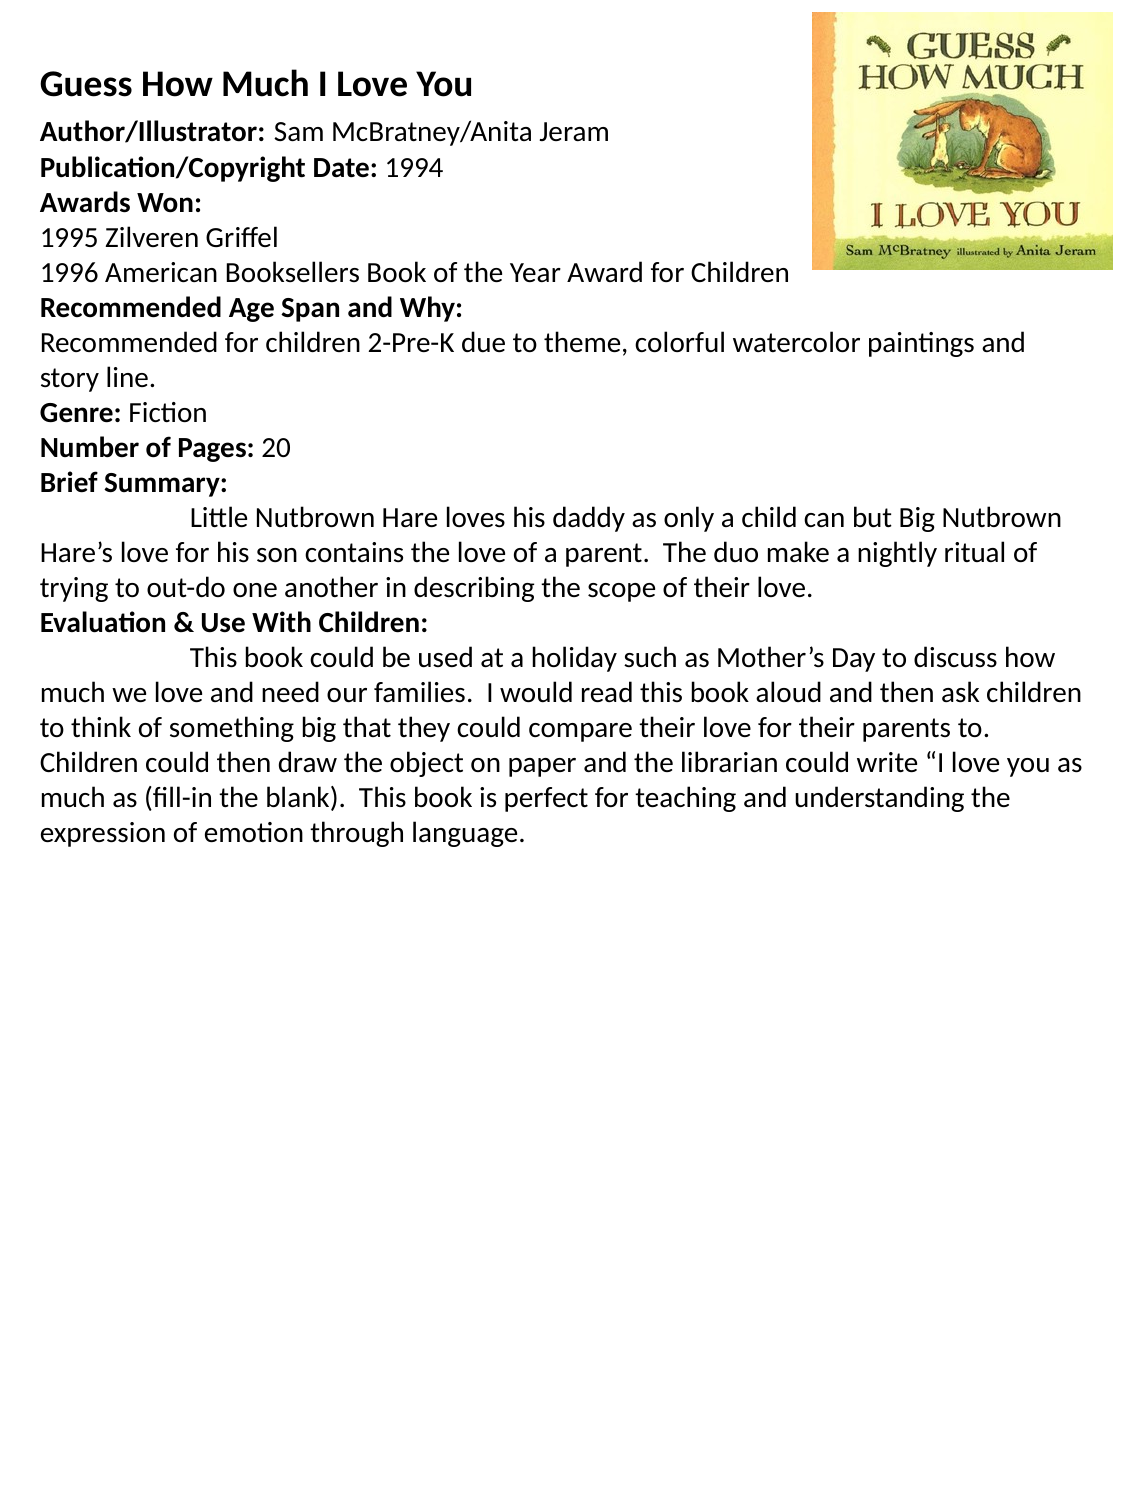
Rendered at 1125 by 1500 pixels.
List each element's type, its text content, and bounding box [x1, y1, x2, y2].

text_box Guess How Much I Love You Author/Illustrator: Sam McBratney/Anita Jeram Publication/Copyright Date: 1994 Awards Won: 1995 Zilveren Griffel 1996 American Booksellers Book of the Year Award for Children Recommended Age Span and Why: Recommended for children 2-Pre-K due to theme, colorful watercolor paintings and story line. Genre: Fiction Number of Pages: 20 Brief Summary: Little Nutbrown Hare loves his daddy as only a child can but Big Nutbrown Hare’s love for his son contains the love of a parent. The duo make a nightly ritual of trying to out-do one another in describing the scope of their love. Evaluation & Use With Children: This book could be used at a holiday such as Mother’s Day to discuss how much we love and need our families. I would read this book aloud and then ask children to think of something big that they could compare their love for their parents to. Children could then draw the object on paper and the librarian could write “I love you as much as (fill-in the blank). This book is perfect for teaching and understanding the expression of emotion through language. [24, 51, 1100, 856]
picture [812, 12, 1113, 271]
